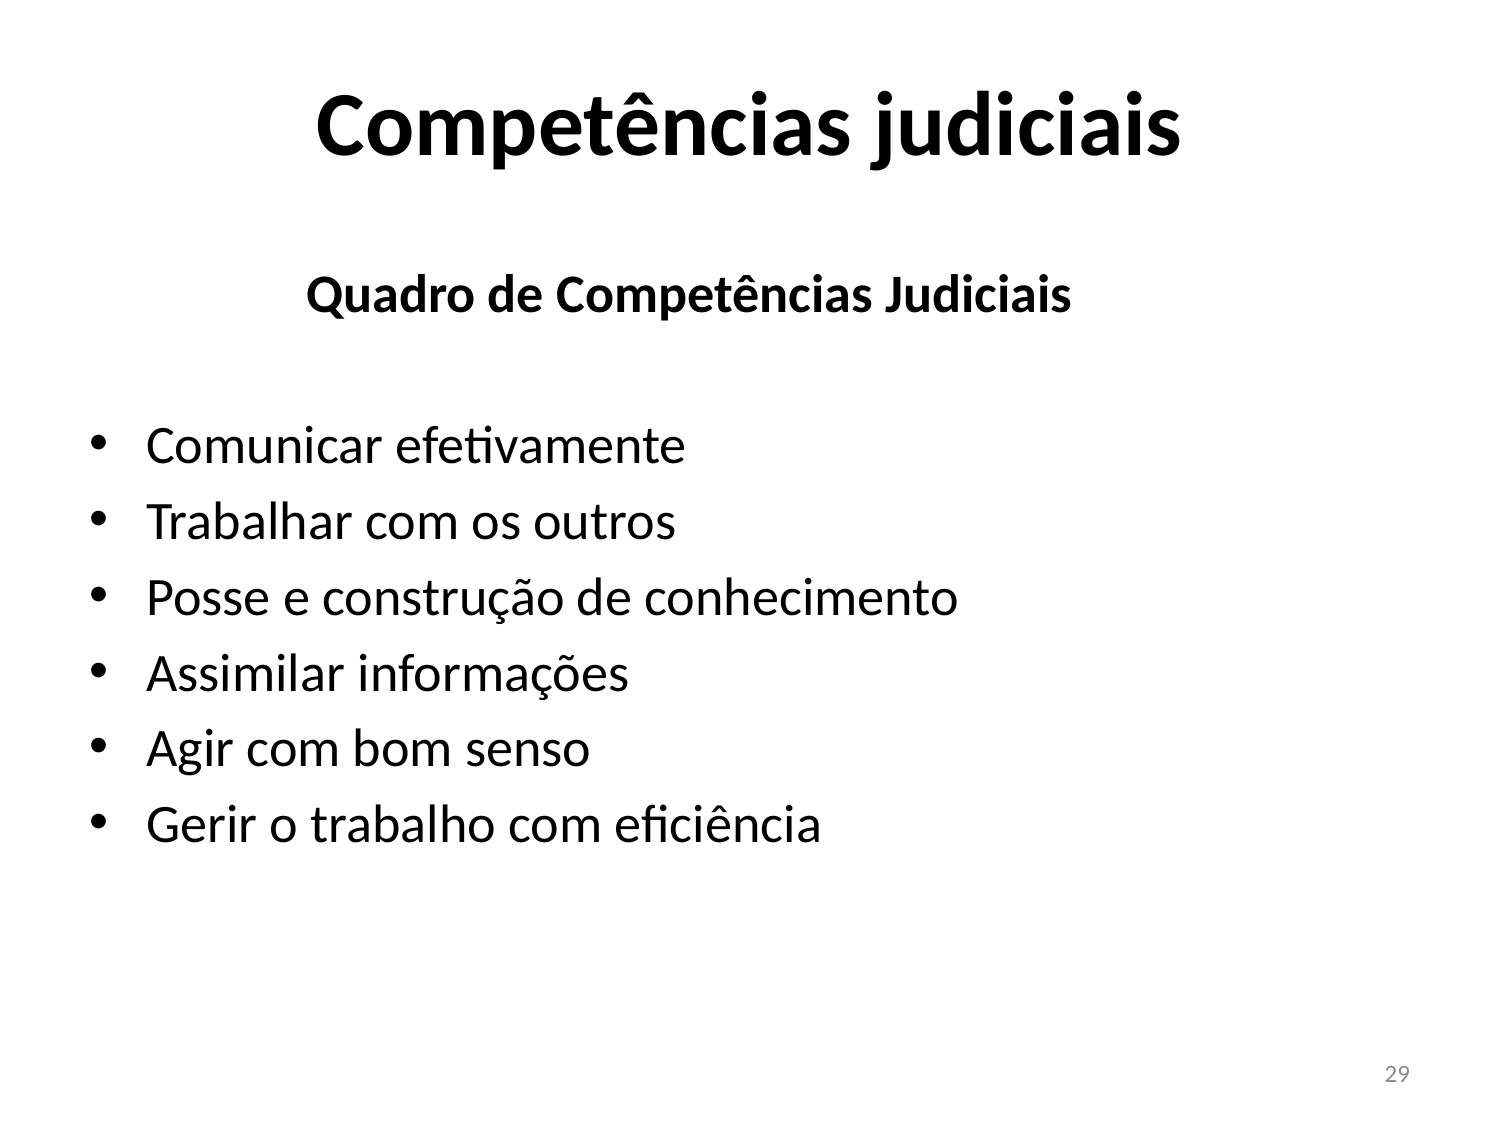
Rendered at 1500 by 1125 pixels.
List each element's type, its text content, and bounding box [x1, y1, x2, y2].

title Competências judiciais [75, 24, 1425, 213]
text_box Quadro de Competências Judiciais Comunicar efetivamente Trabalhar com os outros Posse e construção de conhecimento Assimilar informações Agir com bom senso Gerir o trabalho com eficiência [74, 250, 1317, 1073]
slide_number 29 [1074, 1042, 1425, 1103]
